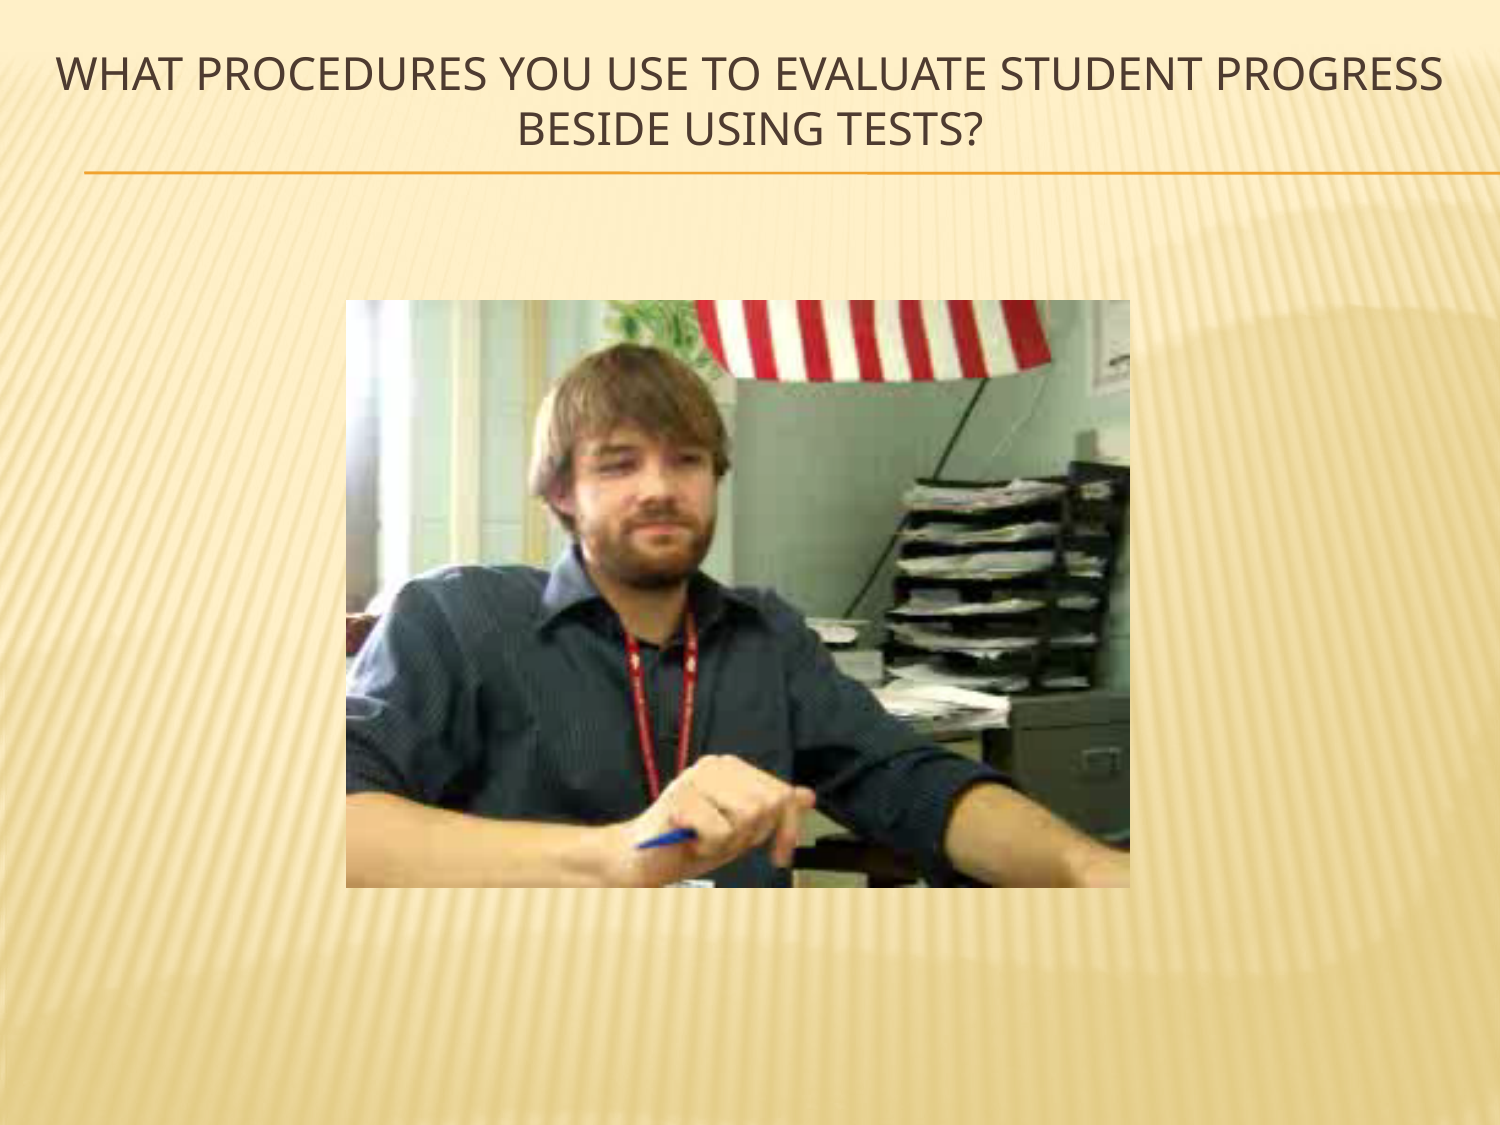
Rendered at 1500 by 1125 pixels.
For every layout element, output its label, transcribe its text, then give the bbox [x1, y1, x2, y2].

title What procedures you use to evaluate student progress beside using tests? [37, 37, 1463, 163]
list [345, 299, 1131, 889]
